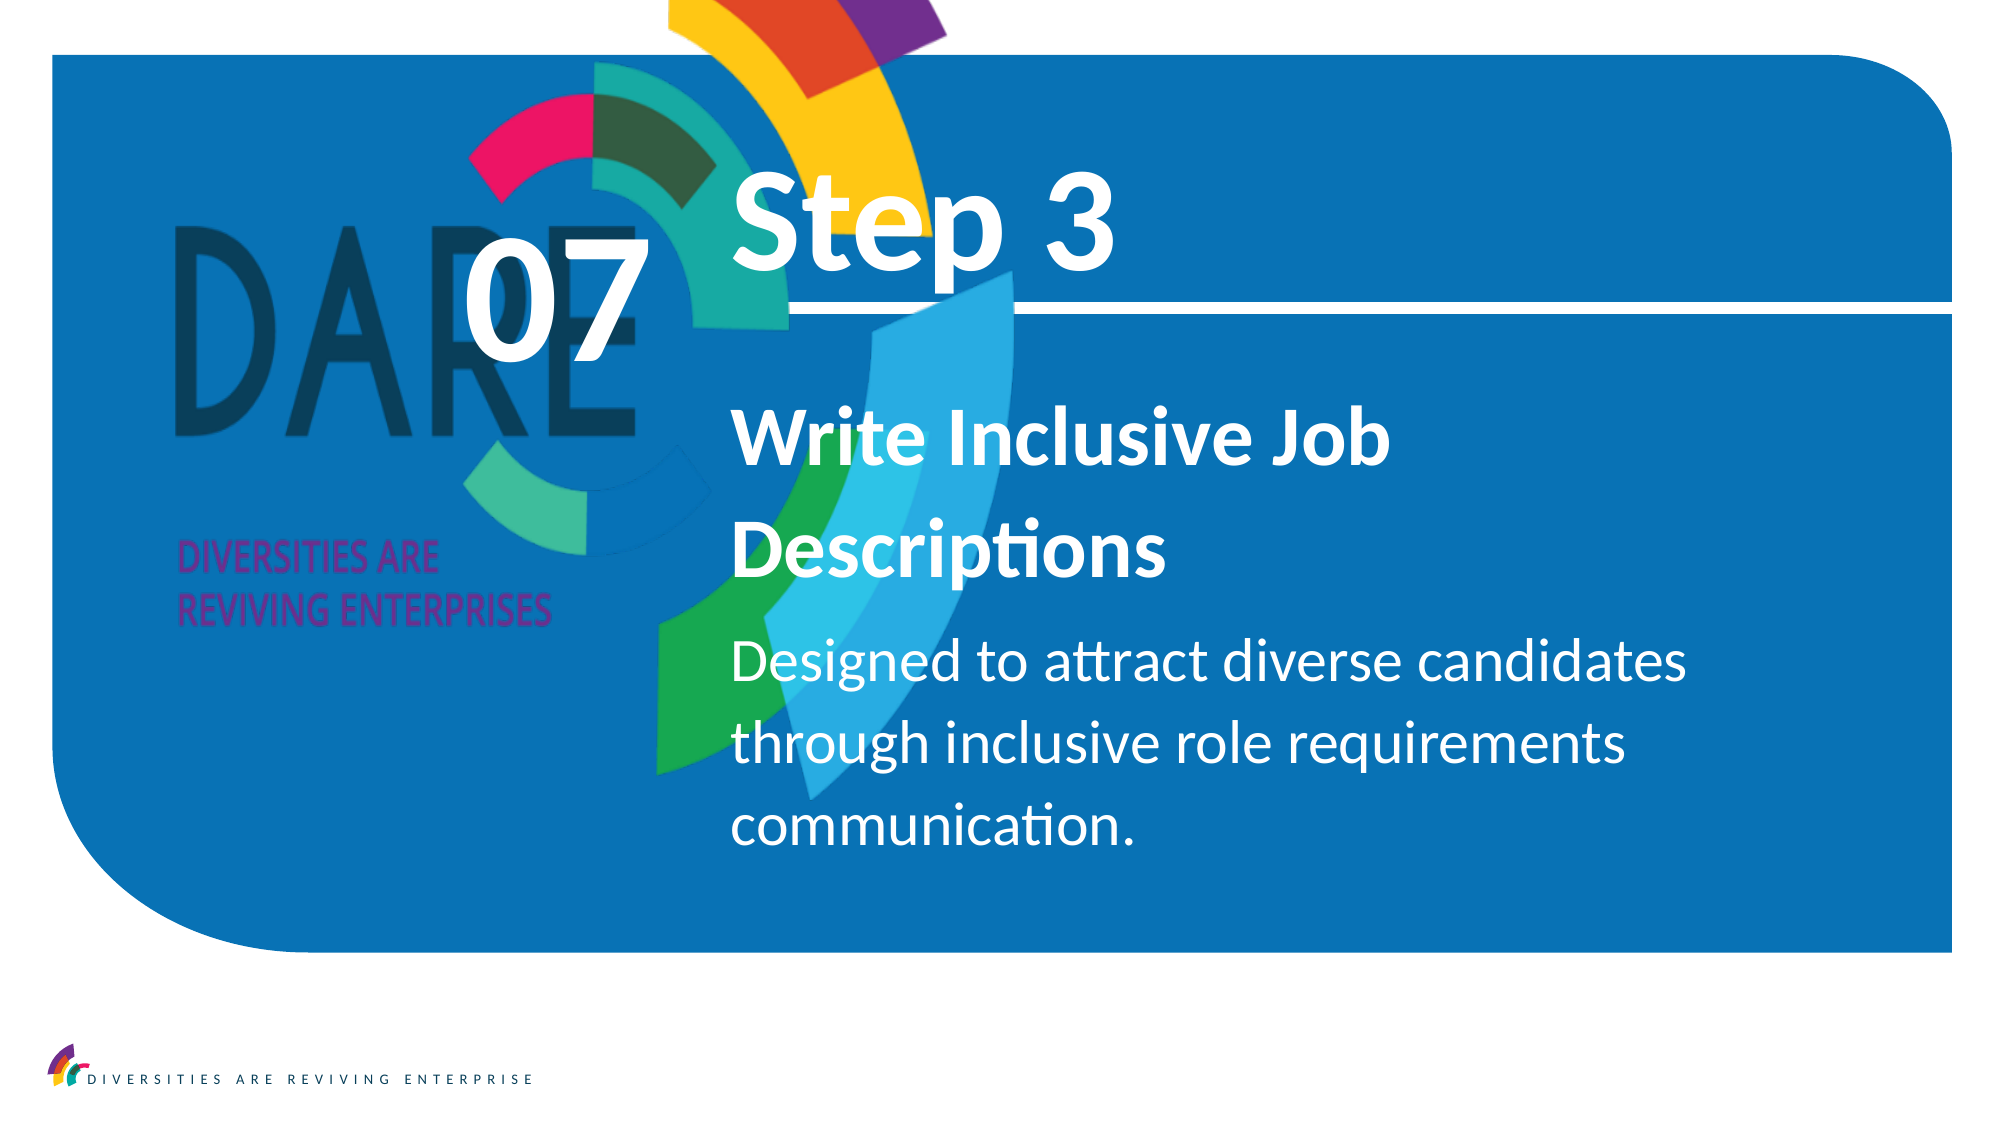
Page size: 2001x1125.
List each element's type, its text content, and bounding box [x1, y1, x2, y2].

list 07 [449, 191, 715, 288]
picture [24, 0, 1166, 987]
text_box Step 3 [715, 112, 1211, 308]
list Write Inclusive Job Descriptions Designed to attract diverse candidates through inclusive role requirements communication. [715, 362, 1793, 868]
